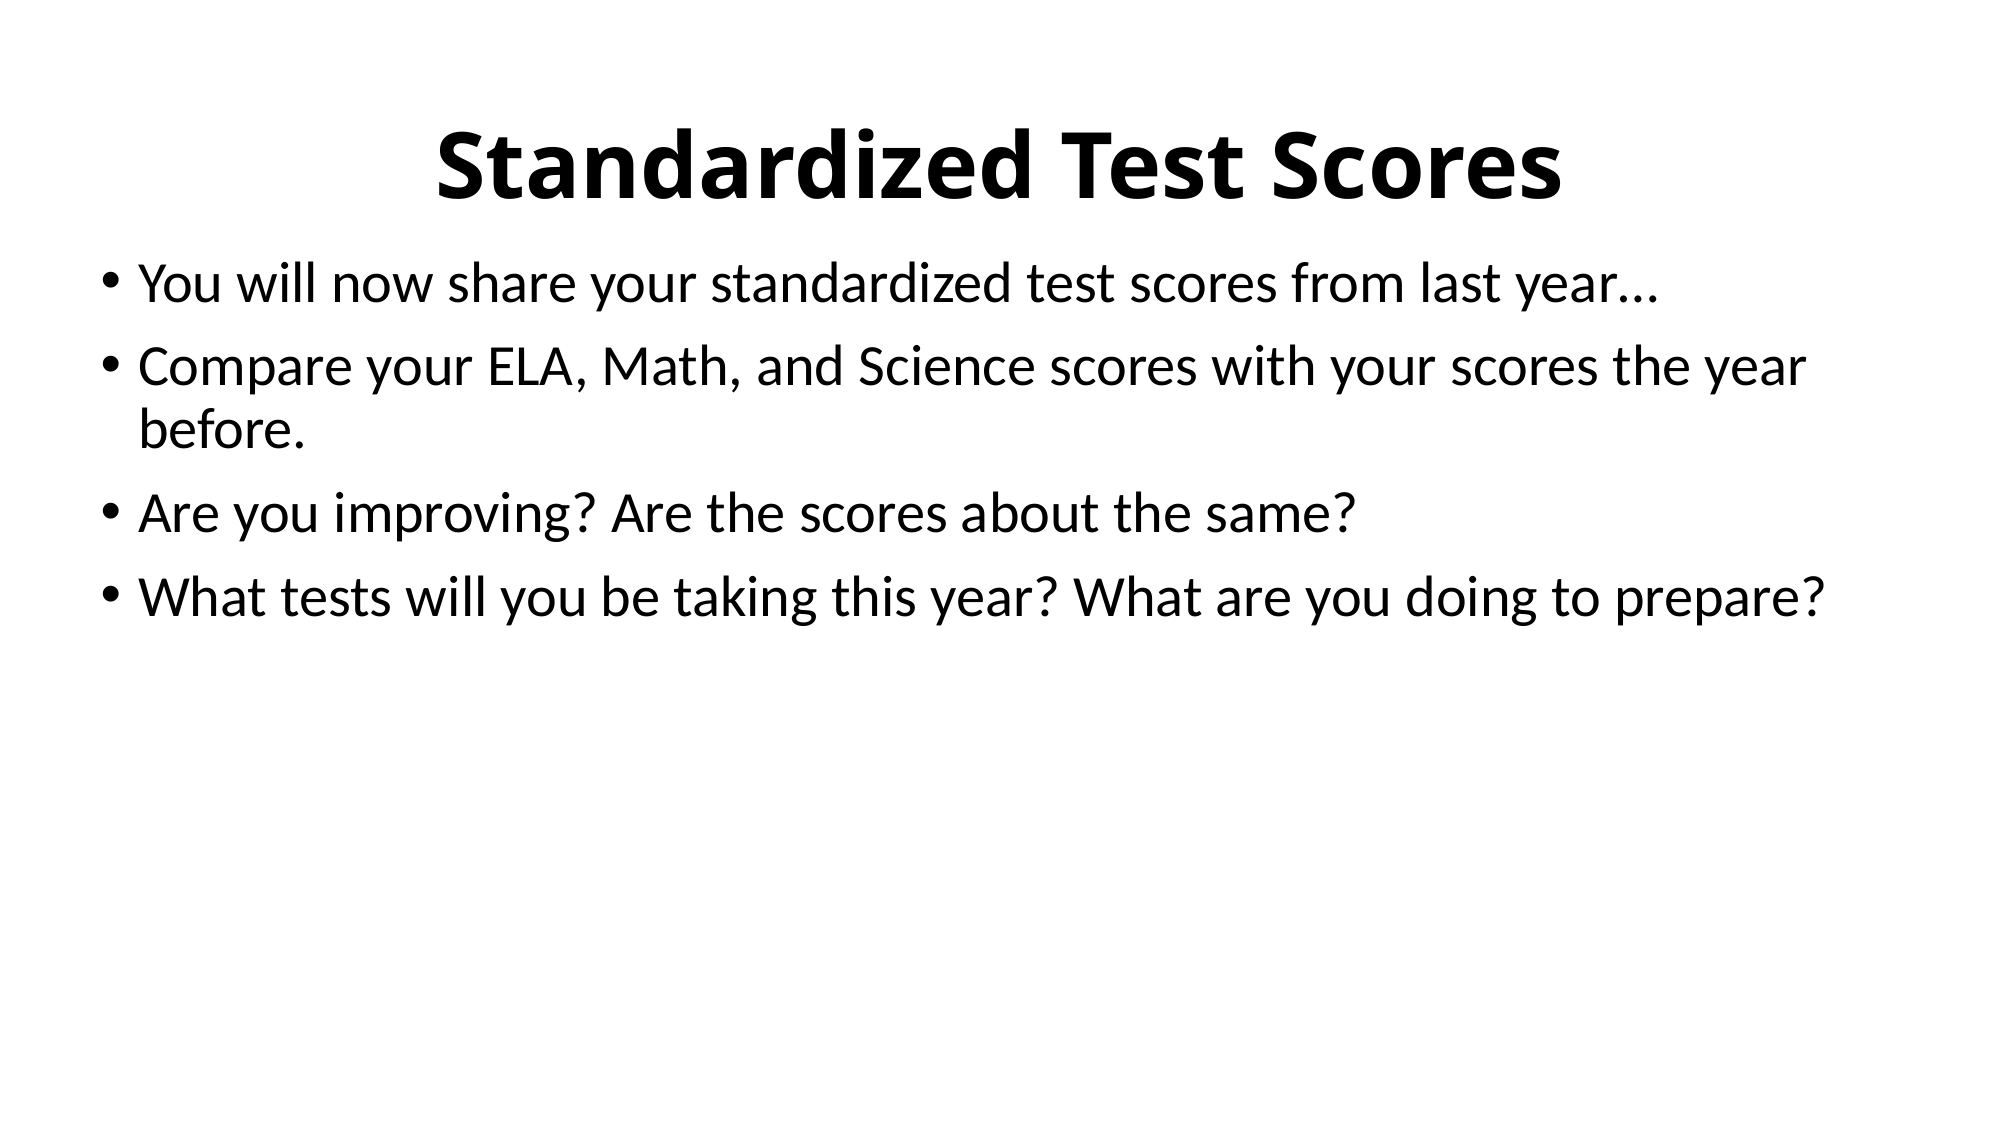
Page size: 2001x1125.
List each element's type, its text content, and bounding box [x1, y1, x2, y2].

title Standardized Test Scores [137, 59, 1863, 244]
list You will now share your standardized test scores from last year… Compare your ELA, Math, and Science scores with your scores the year before. Are you improving? Are the scores about the same? What tests will you be taking this year? What are you doing to prepare? [85, 244, 1863, 1014]
